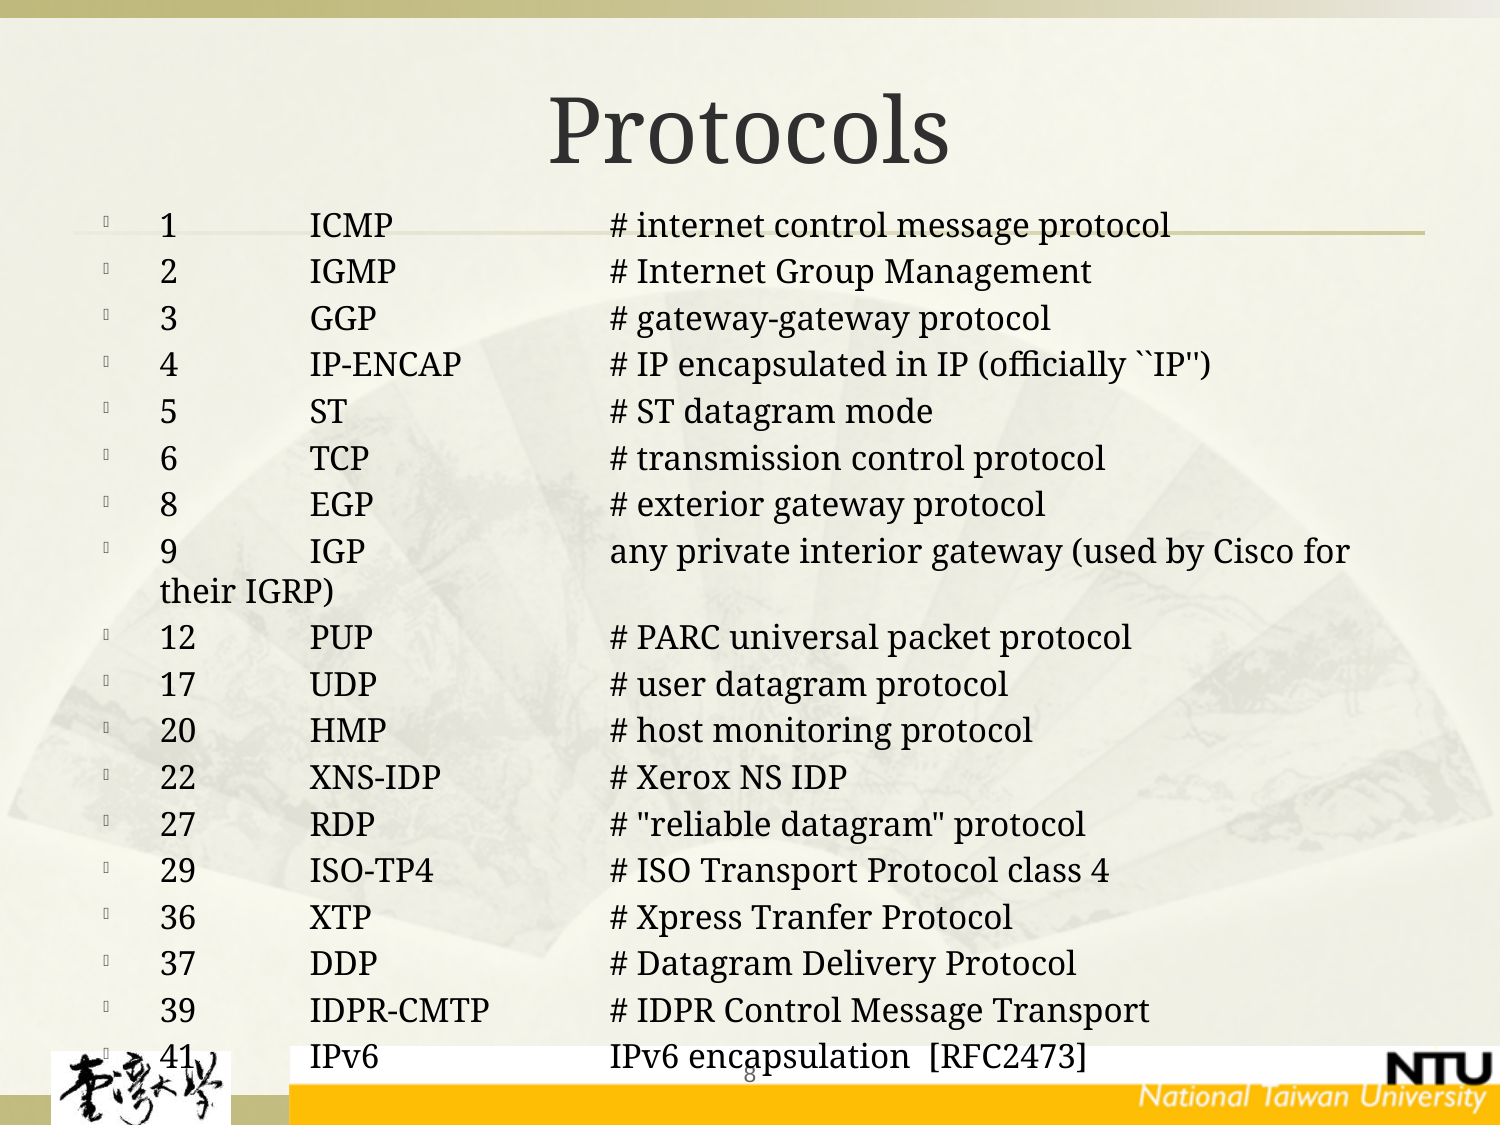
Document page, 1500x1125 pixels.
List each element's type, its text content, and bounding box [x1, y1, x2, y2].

picture [289, 1046, 1500, 1125]
list 1 ICMP # internet control message protocol 2 IGMP # Internet Group Management 3 GGP # gateway-gateway protocol 4 IP-ENCAP # IP encapsulated in IP (officially ``IP'') 5 ST # ST datagram mode 6 TCP # transmission control protocol 8 EGP # exterior gateway protocol 9 IGP any private interior gateway (used by Cisco for their IGRP) 12 PUP # PARC universal packet protocol 17 UDP # user datagram protocol 20 HMP # host monitoring protocol 22 XNS-IDP # Xerox NS IDP 27 RDP # "reliable datagram" protocol 29 ISO-TP4 # ISO Transport Protocol class 4 36 XTP # Xpress Tranfer Protocol 37 DDP # Datagram Delivery Protocol 39 IDPR-CMTP # IDPR Control Message Transport 41 IPv6 IPv6 encapsulation [RFC2473] [88, 196, 1439, 994]
slide_number 8 [675, 1050, 825, 1097]
picture [51, 1051, 231, 1125]
title Protocols [75, 45, 1425, 209]
